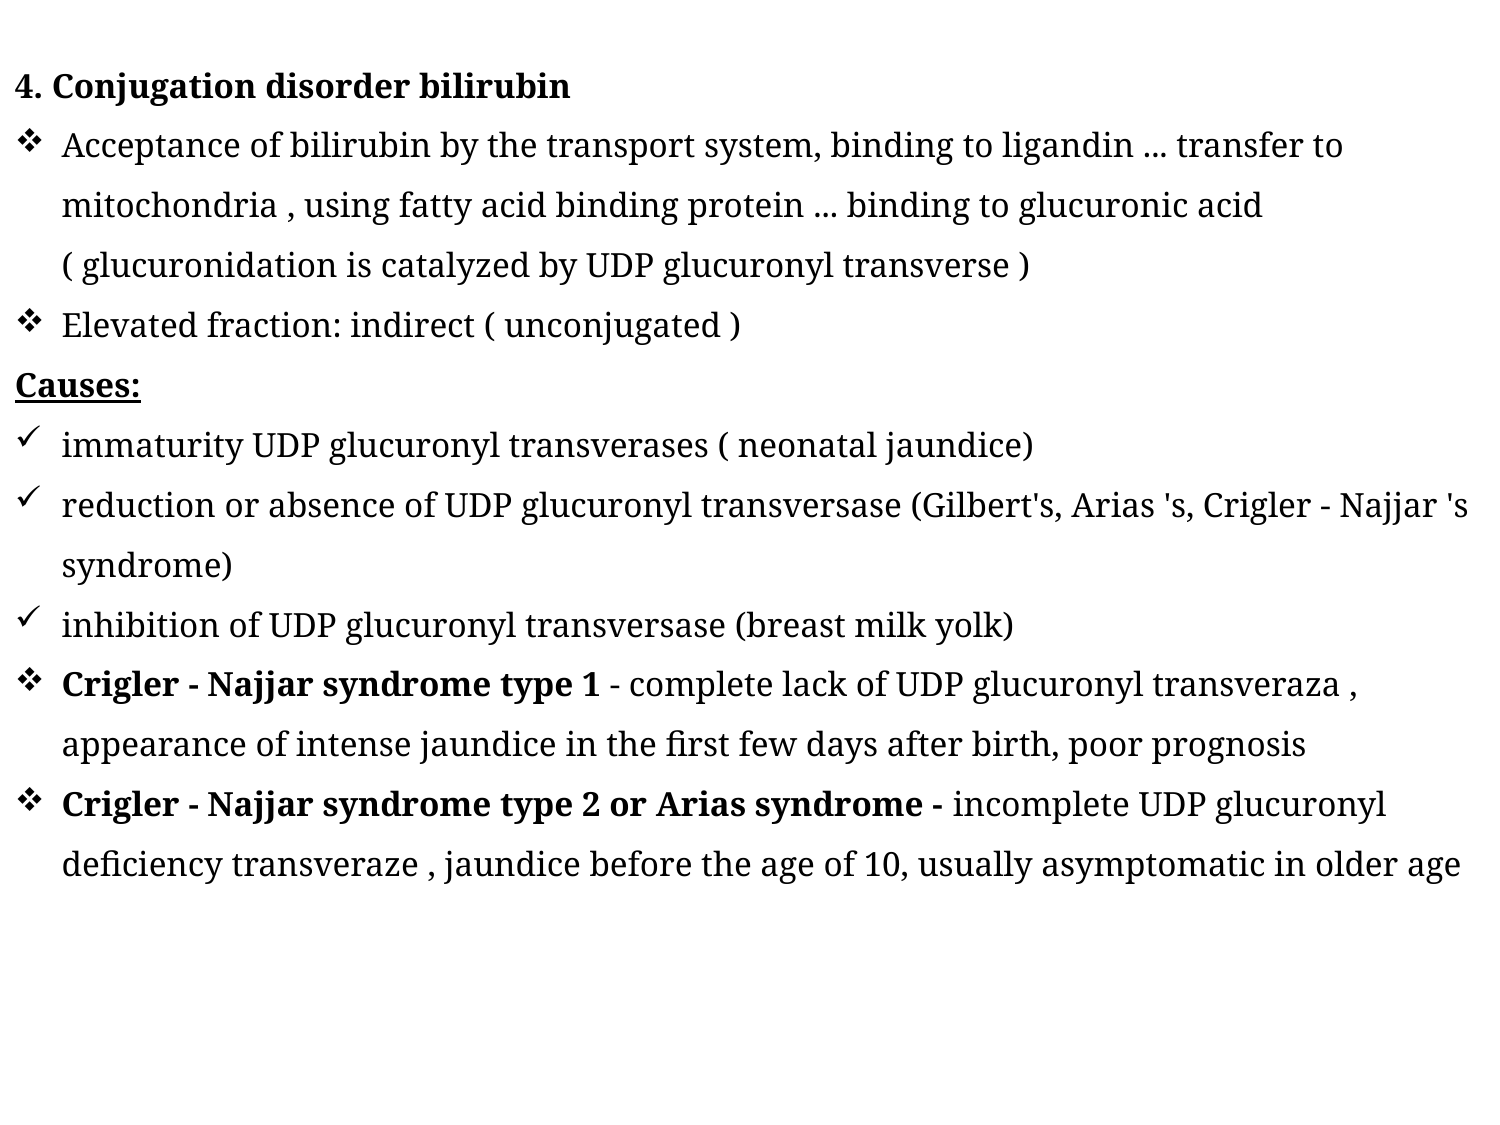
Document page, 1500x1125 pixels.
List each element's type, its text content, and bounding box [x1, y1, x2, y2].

text_box 4. Conjugation disorder bilirubin Acceptance of bilirubin by the transport system, binding to ligandin ... transfer to mitochondria , using fatty acid binding protein ... binding to glucuronic acid ( glucuronidation is catalyzed by UDP glucuronyl transverse ) Elevated fraction: indirect ( unconjugated ) Causes: immaturity UDP glucuronyl transverases ( neonatal jaundice) reduction or absence of UDP glucuronyl transversase (Gilbert's, Arias 's, Crigler - Najjar 's syndrome) inhibition of UDP glucuronyl transversase (breast milk yolk) Crigler - Najjar syndrome type 1 - complete lack of UDP glucuronyl transveraza , appearance of intense jaundice in the first few days after birth, poor prognosis Crigler - Najjar syndrome type 2 or Arias syndrome - incomplete UDP glucuronyl deficiency transveraze , jaundice before the age of 10, usually asymptomatic in older age [0, 37, 1500, 1016]
